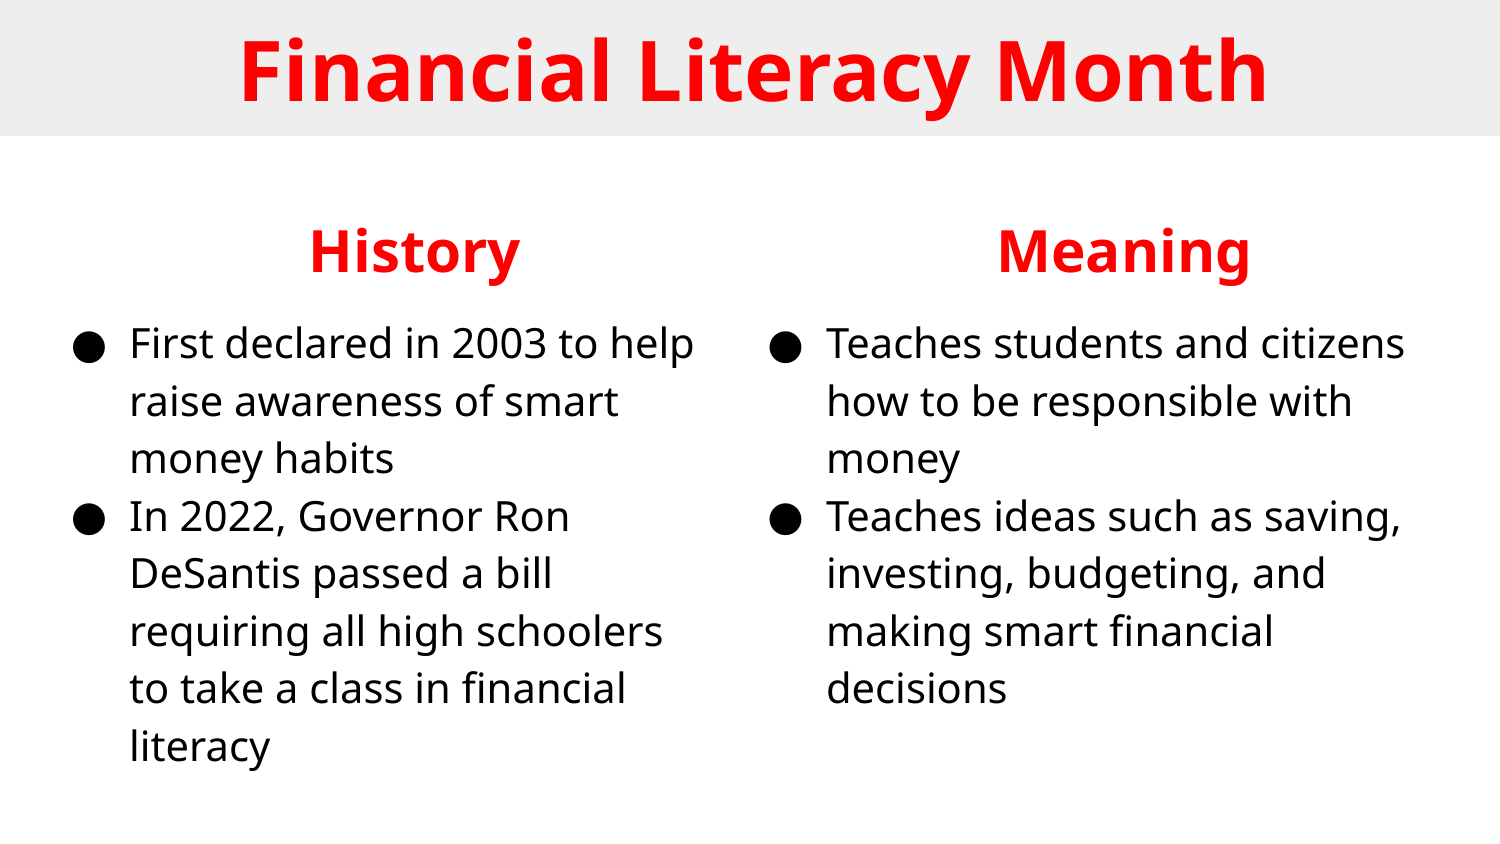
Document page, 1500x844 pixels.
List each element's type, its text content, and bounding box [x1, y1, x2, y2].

list Meaning Teaches students and citizens how to be responsible with money Teaches ideas such as saving, investing, budgeting, and making smart financial decisions [735, 189, 1438, 750]
list History First declared in 2003 to help raise awareness of smart money habits In 2022, Governor Ron DeSantis passed a bill requiring all high schoolers to take a class in financial literacy [39, 189, 716, 810]
title Financial Literacy Month [0, 0, 1500, 136]
